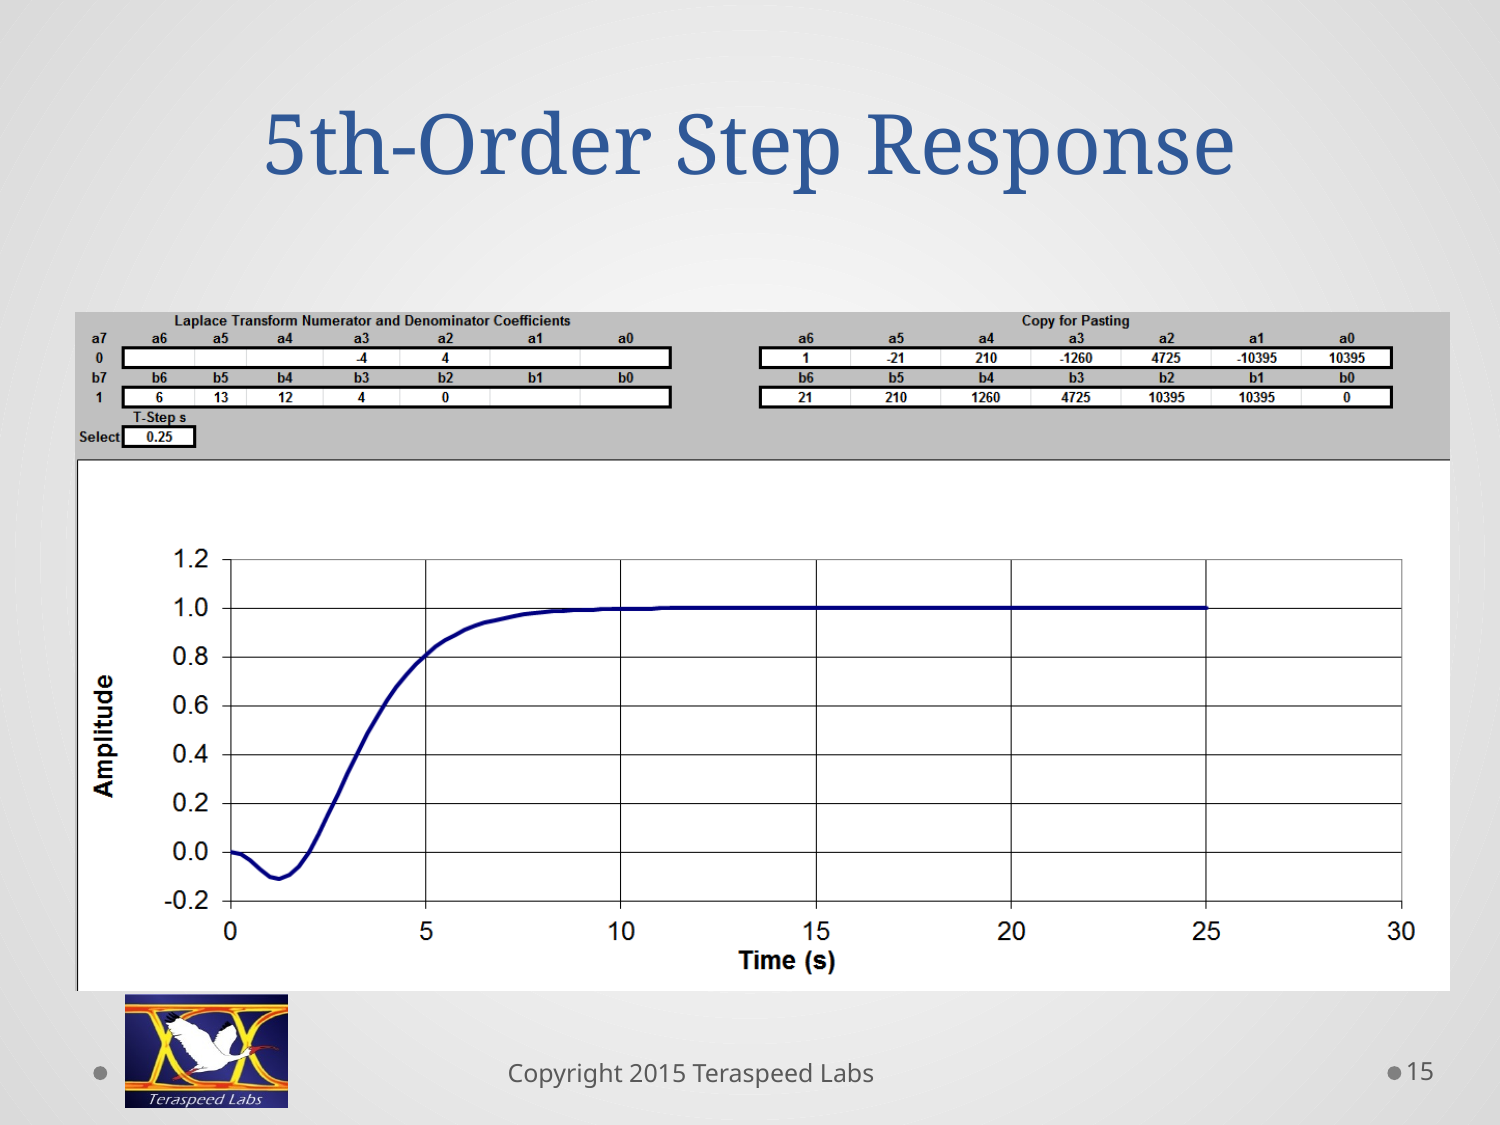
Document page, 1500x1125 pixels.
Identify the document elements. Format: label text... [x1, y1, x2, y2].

slide_number 15 [1401, 1042, 1494, 1103]
picture [125, 994, 288, 1108]
footer Copyright 2015 Teraspeed Labs [500, 1044, 968, 1105]
picture [74, 312, 1451, 991]
title 5th-Order Step Response [75, 0, 1425, 263]
